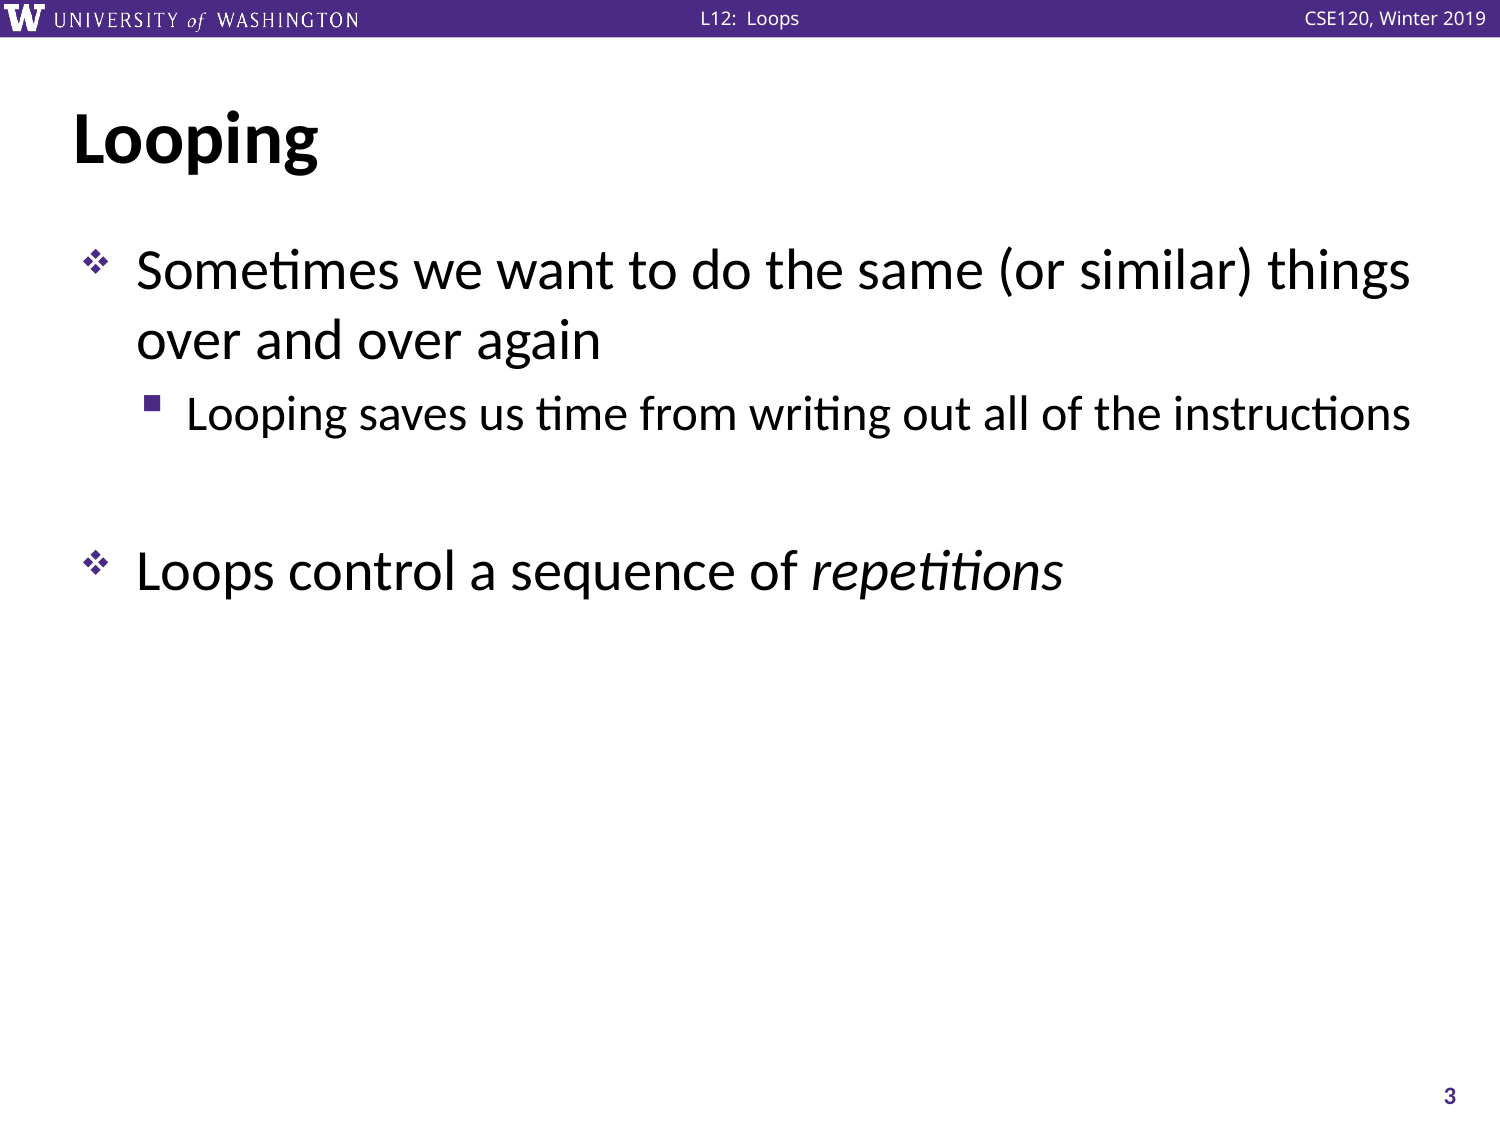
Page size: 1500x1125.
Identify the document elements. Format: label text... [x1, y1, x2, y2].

picture [4, 4, 358, 32]
list Sometimes we want to do the same (or similar) things over and over again Looping saves us time from writing out all of the instructions Loops control a sequence of repetitions [64, 223, 1438, 1040]
title Looping [58, 71, 1438, 197]
slide_number 3 [1400, 1065, 1500, 1125]
